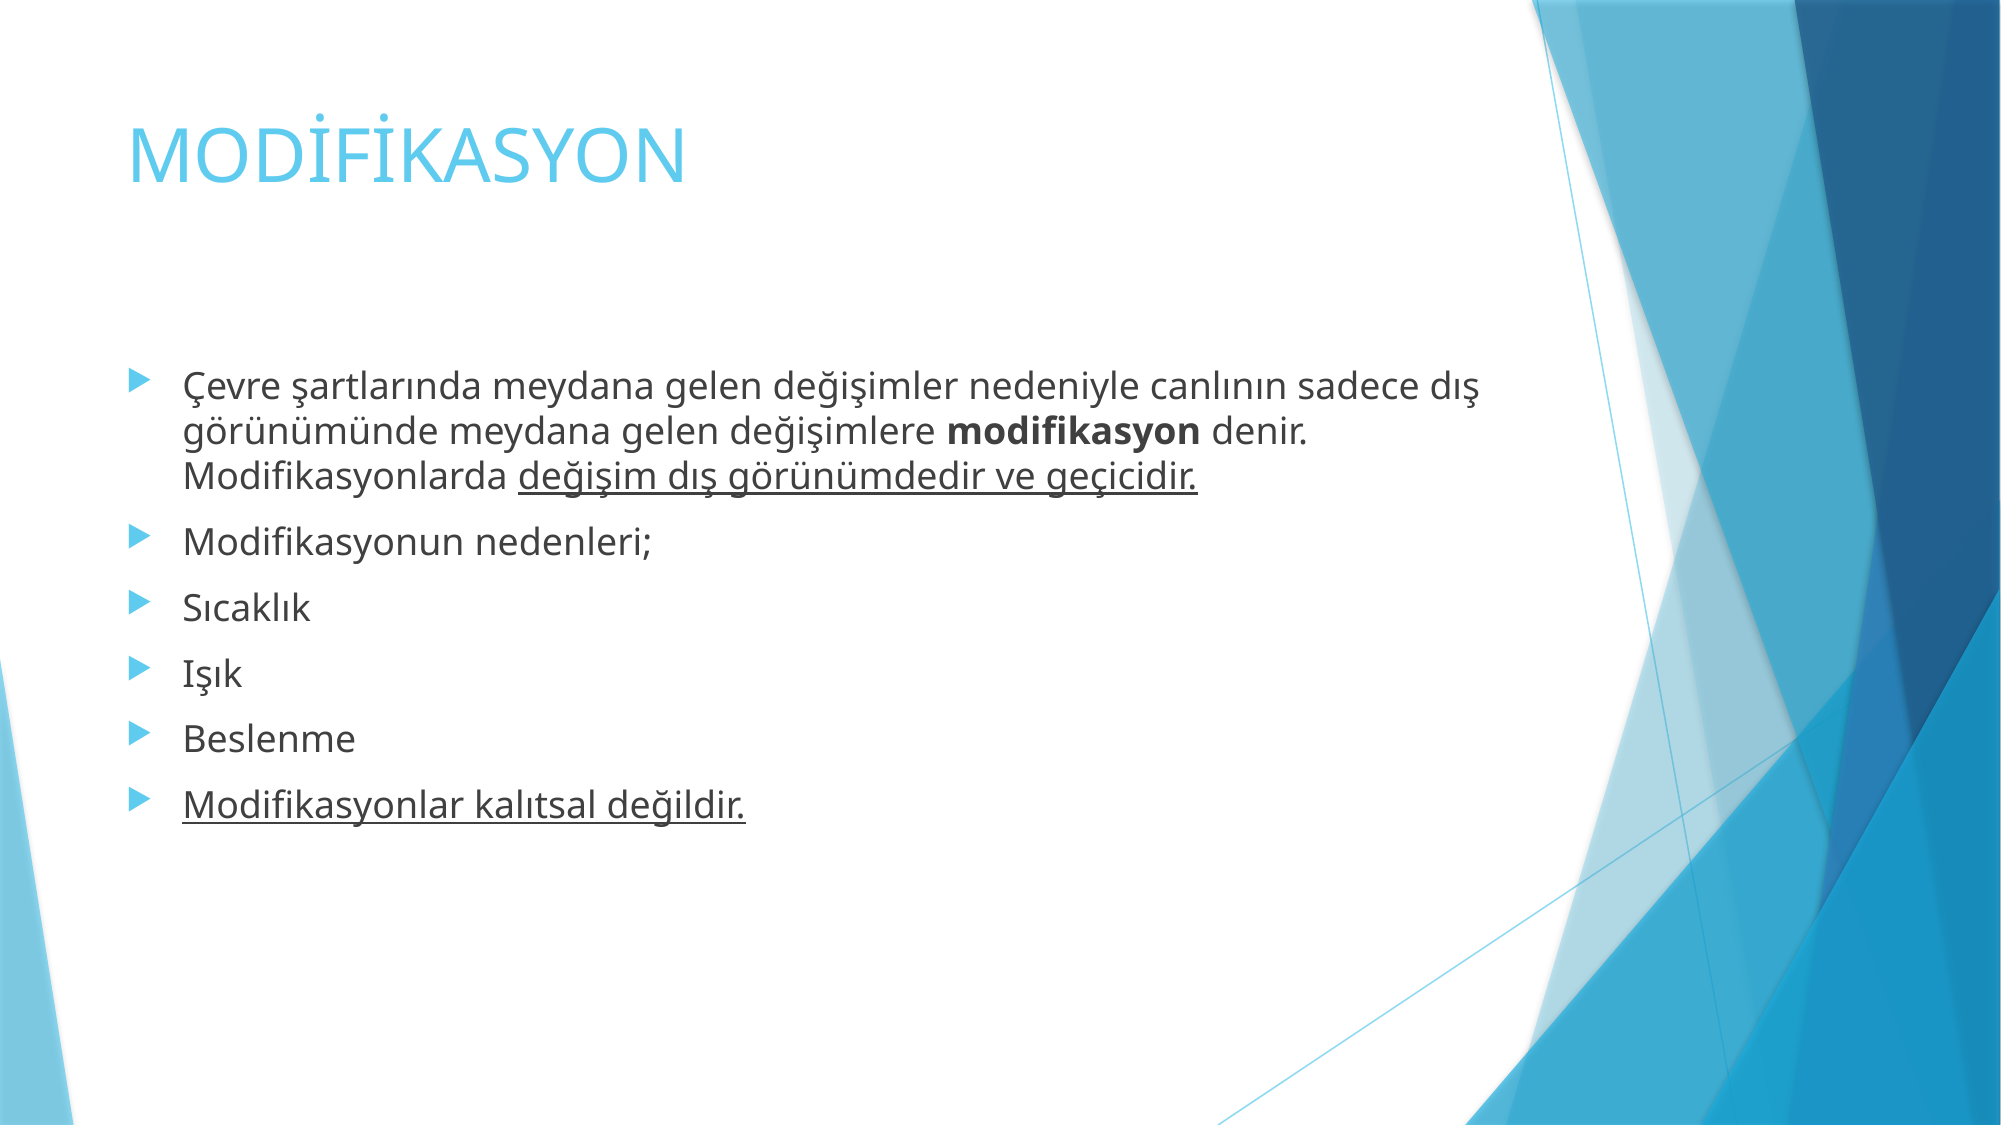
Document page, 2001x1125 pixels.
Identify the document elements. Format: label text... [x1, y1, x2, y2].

list Çevre şartlarında meydana gelen değişimler nedeniyle canlının sadece dış görünümünde meydana gelen değişimlere modifikasyon denir. Modifikasyonlarda değişim dış görünümdedir ve geçicidir. Modifikasyonun nedenleri; Sıcaklık Işık Beslenme Modifikasyonlar kalıtsal değildir. [111, 354, 1522, 992]
title MODİFİKASYON [111, 99, 1522, 317]
